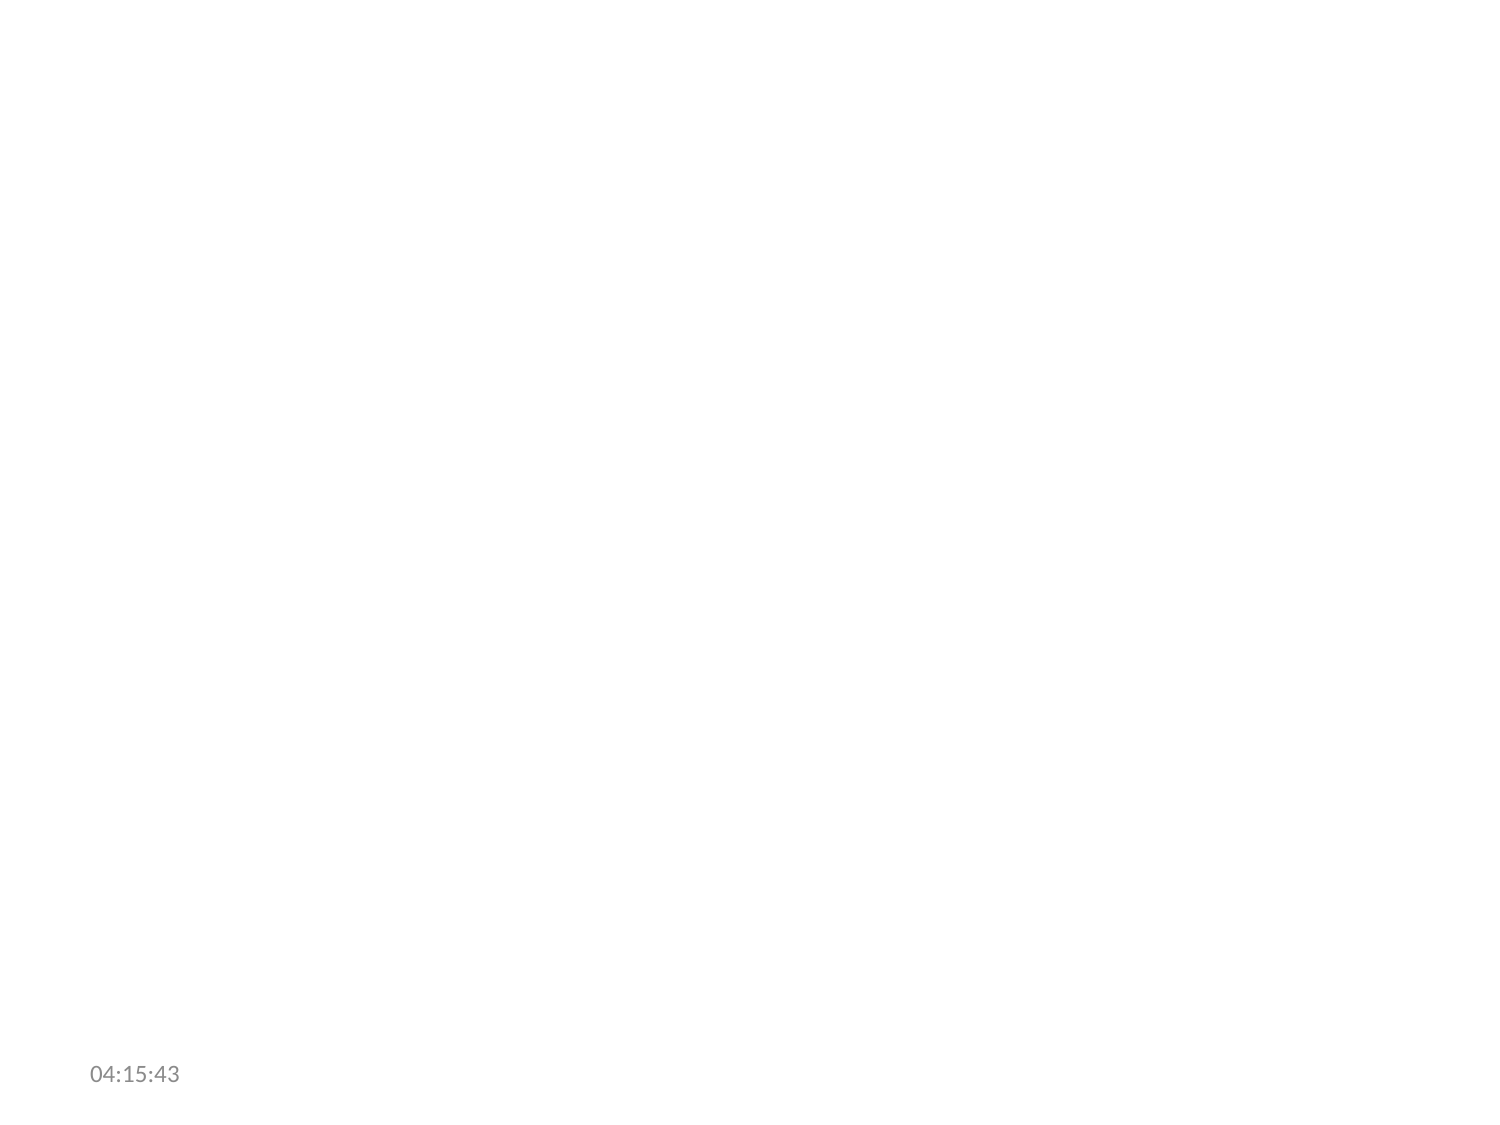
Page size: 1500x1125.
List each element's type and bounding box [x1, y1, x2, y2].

slide_number [75, 1042, 425, 1103]
